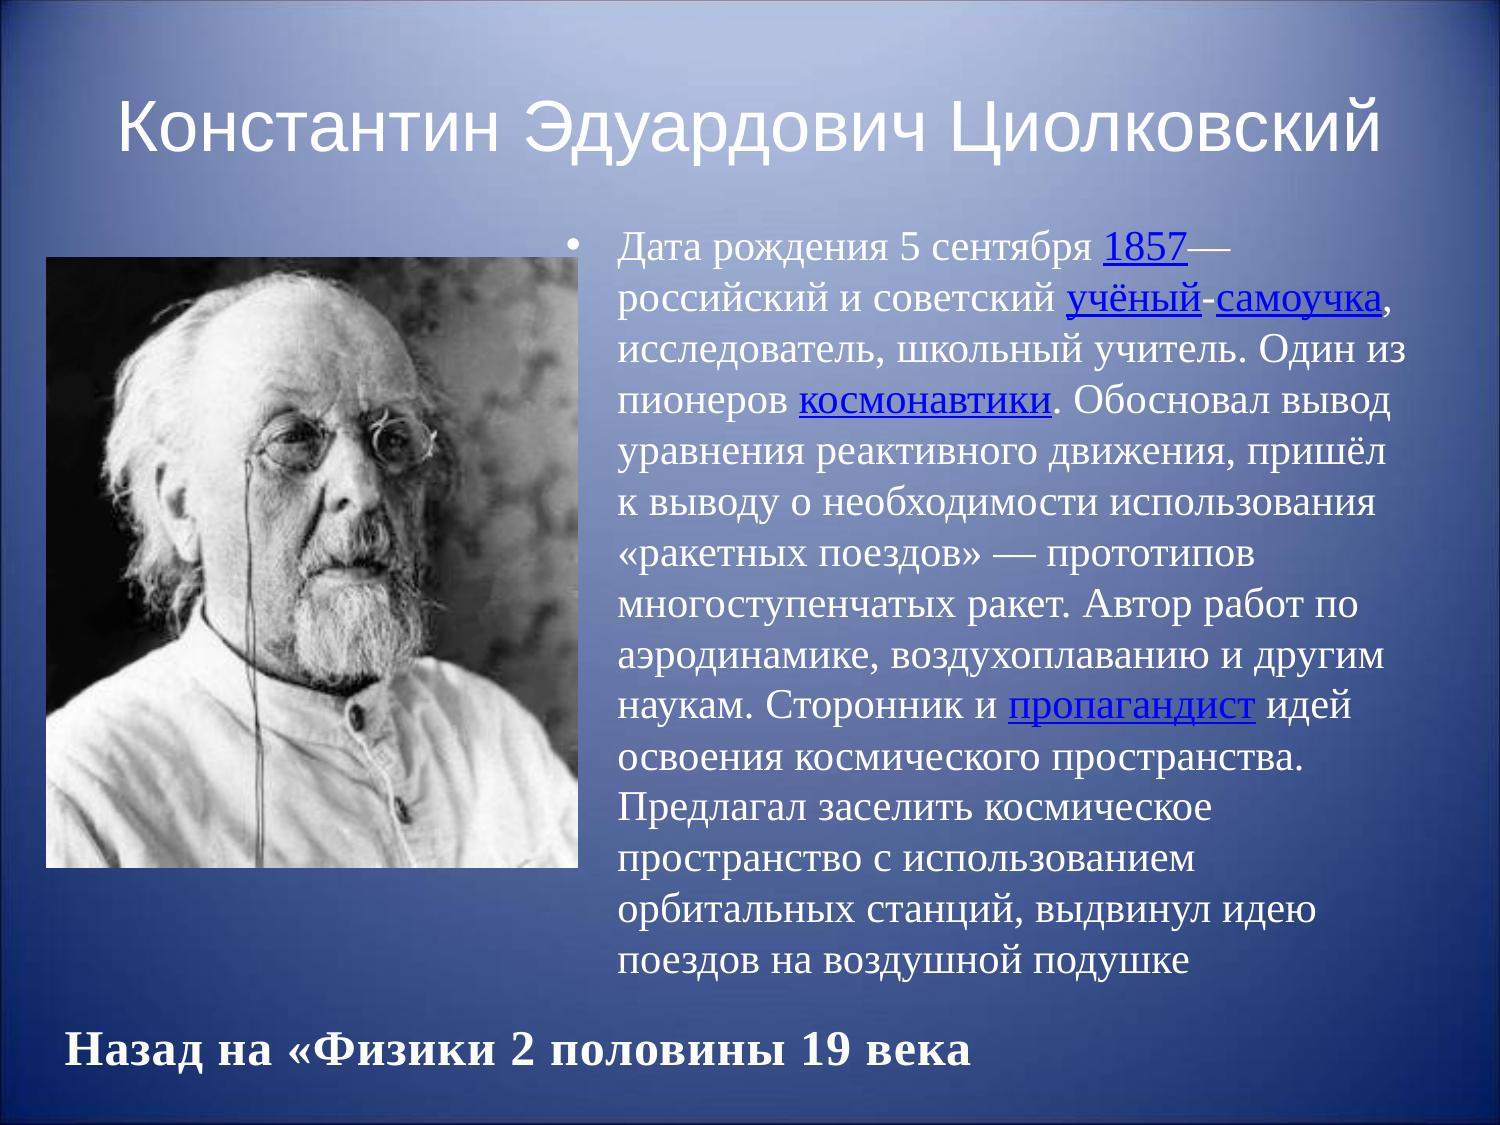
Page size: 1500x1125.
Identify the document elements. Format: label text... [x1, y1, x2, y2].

title Константин Эдуардович Циолковский [74, 44, 1426, 200]
list Дата рождения 5 сентября 1857— российский и советский учёный-самоучка, исследователь, школьный учитель. Один из пионеров космонавтики. Обосновал вывод уравнения реактивного движения, пришёл к выводу о необходимости использования «ракетных поездов» — прототипов многоступенчатых ракет. Автор работ по аэродинамике, воздухоплаванию и другим наукам. Сторонник и пропагандист идей освоения космического пространства. Предлагал заселить космическое пространство с использованием орбитальных станций, выдвинул идею поездов на воздушной подушке [550, 210, 1426, 1020]
picture [0, 0, 1500, 1125]
text_box Назад на «Физики 2 половины 19 века [49, 1007, 988, 1083]
